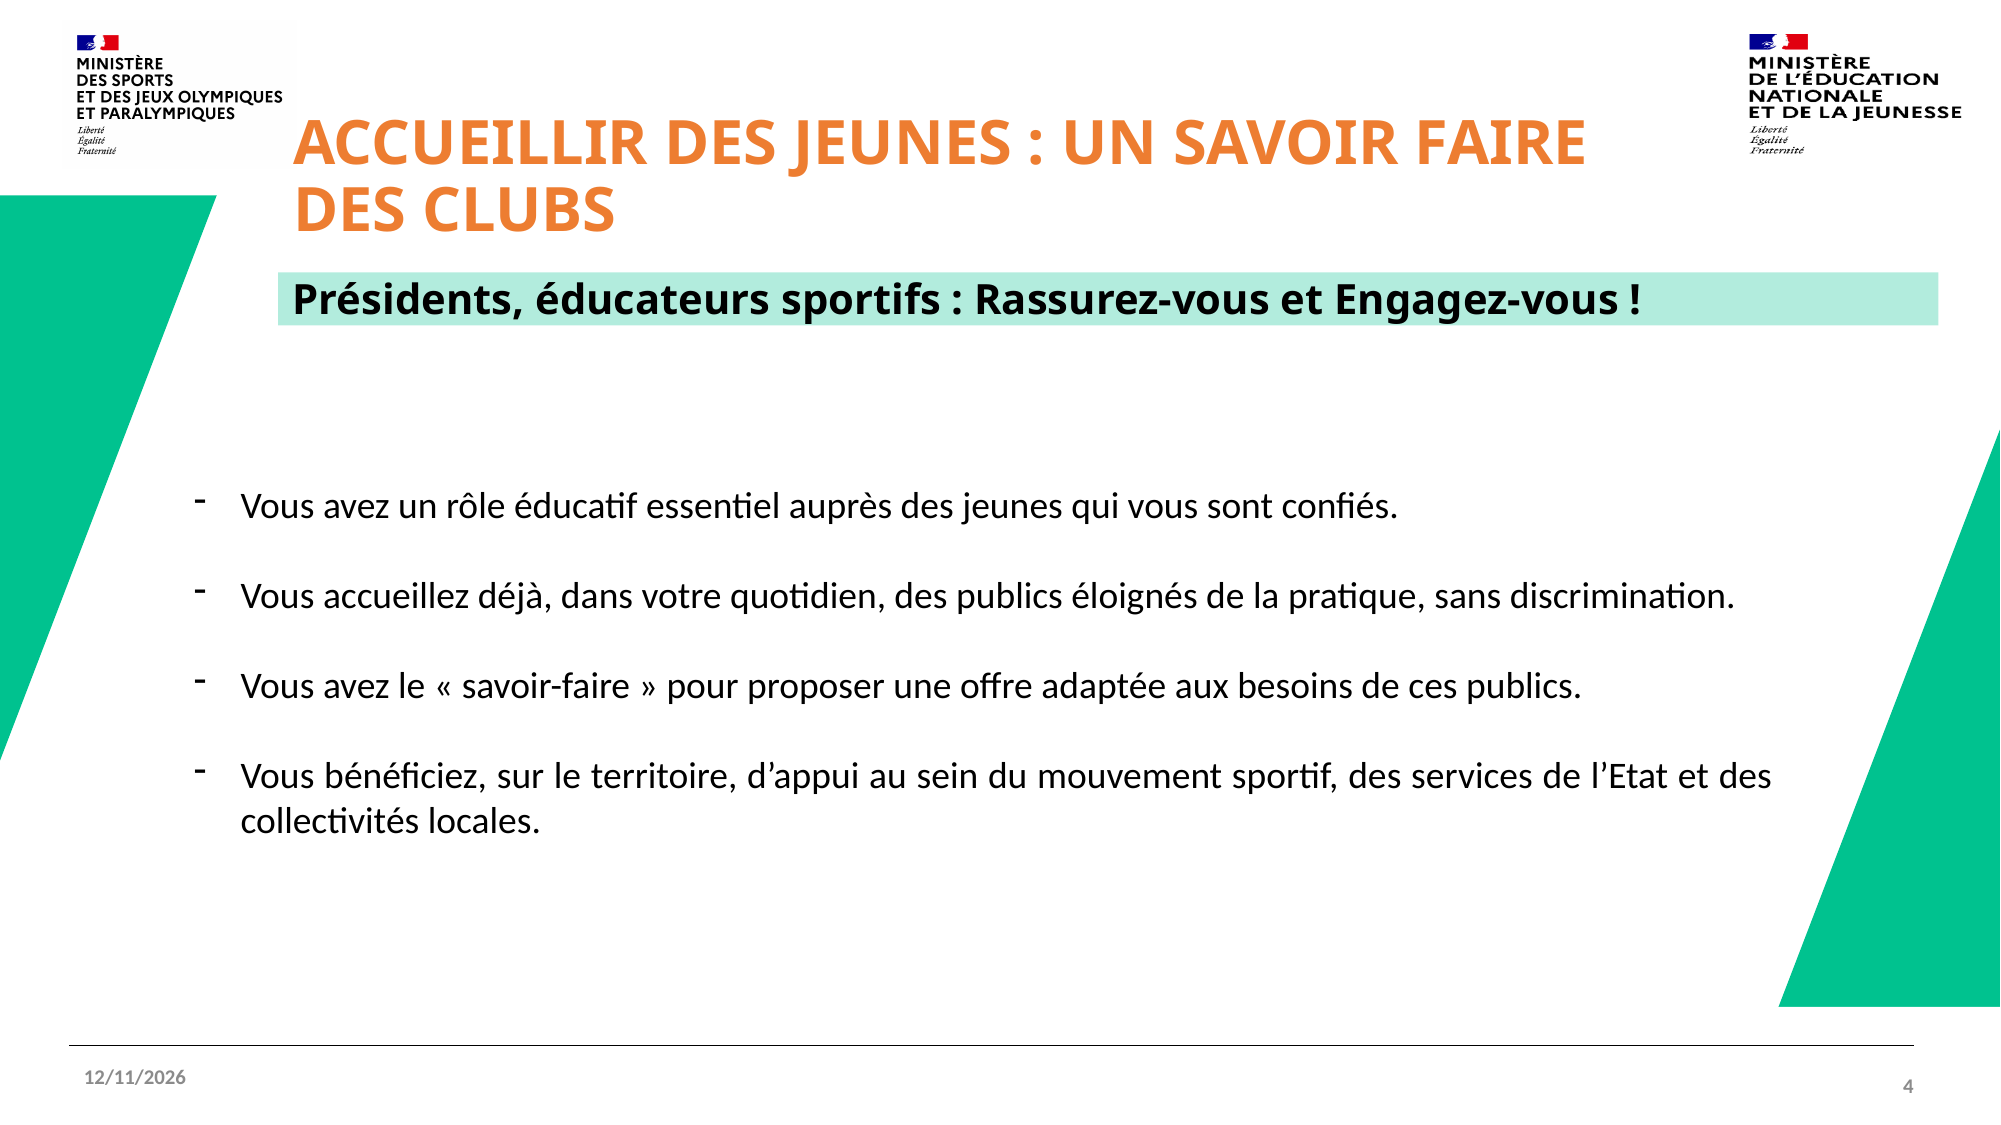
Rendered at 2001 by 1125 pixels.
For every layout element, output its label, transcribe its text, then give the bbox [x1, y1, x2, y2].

text_box Présidents, éducateurs sportifs : Rassurez-vous et Engagez-vous ! [278, 272, 1939, 326]
title ACCUEILLIR DES JEUNES : UN SAVOIR FAIRE DES CLUBS [278, 104, 1690, 253]
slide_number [69, 1046, 519, 1107]
picture [62, 20, 297, 169]
picture [1749, 34, 1963, 155]
slide_number 4 [1618, 1046, 1914, 1125]
text_box Vous avez un rôle éducatif essentiel auprès des jeunes qui vous sont confiés. Vous accueillez déjà, dans votre quotidien, des publics éloignés de la pratique, sans discrimination. Vous avez le « savoir-faire » pour proposer une offre adaptée aux besoins de ces publics. Vous bénéficiez, sur le territoire, d’appui au sein du mouvement sportif, des services de l’Etat et des collectivités locales. [179, 473, 1790, 849]
